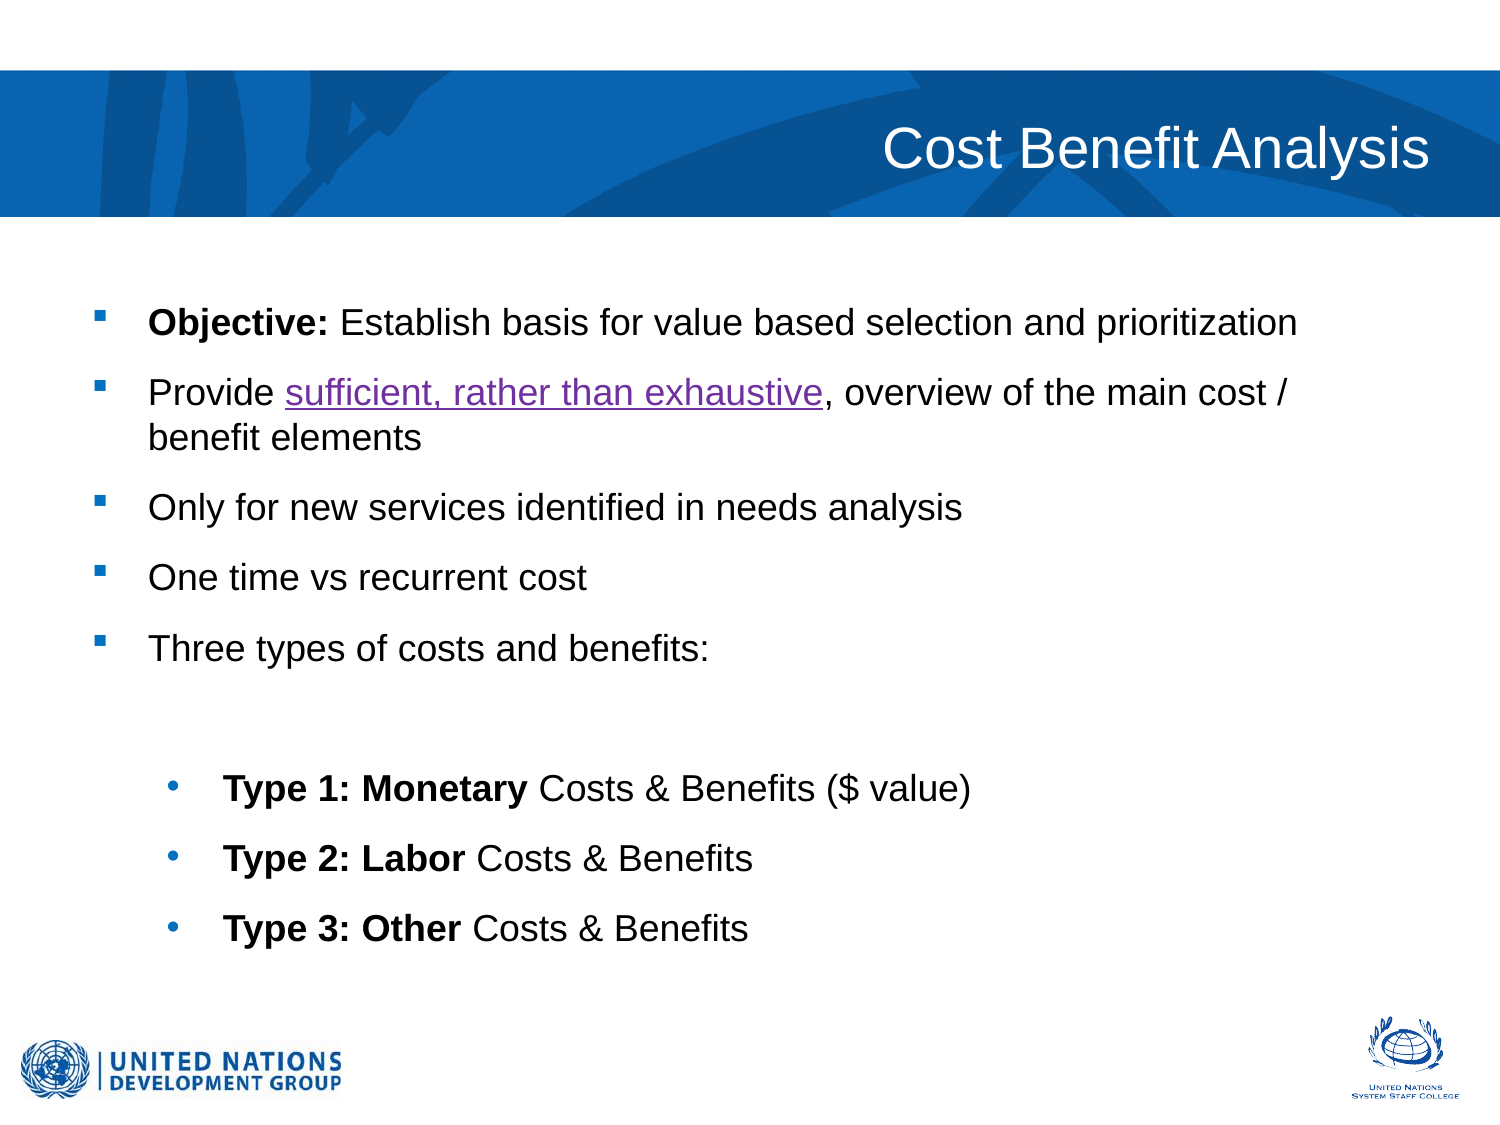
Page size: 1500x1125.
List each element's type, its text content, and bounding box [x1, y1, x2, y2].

title Cost Benefit Analysis [171, 94, 1447, 195]
picture [0, 70, 1500, 217]
list Objective: Establish basis for value based selection and prioritization Provide sufficient, rather than exhaustive, overview of the main cost / benefit elements Only for new services identified in needs analysis One time vs recurrent cost Three types of costs and benefits: Type 1: Monetary Costs & Benefits ($ value) Type 2: Labor Costs & Benefits Type 3: Other Costs & Benefits [76, 290, 1352, 966]
picture [1352, 1016, 1459, 1099]
picture [21, 1040, 341, 1099]
